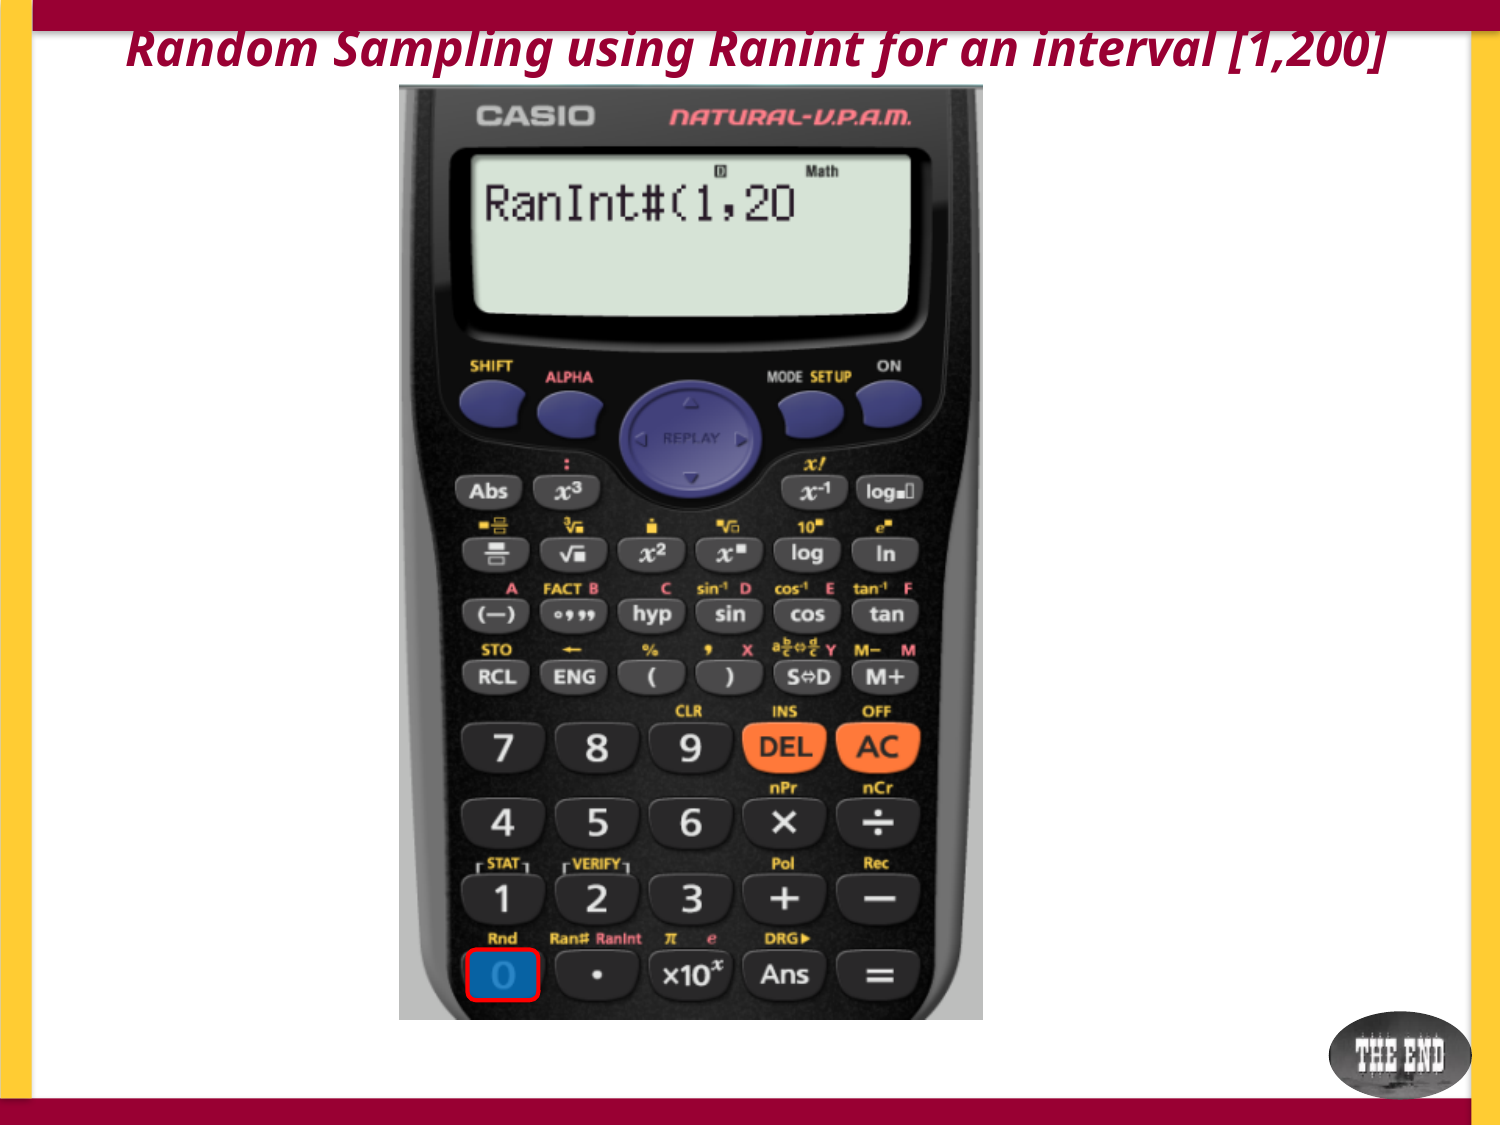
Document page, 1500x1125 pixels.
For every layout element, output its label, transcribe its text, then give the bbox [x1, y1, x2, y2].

picture [399, 84, 983, 1020]
text_box Random Sampling using Ranint for an interval [1,200] [32, 9, 1481, 85]
picture [1328, 1011, 1472, 1100]
